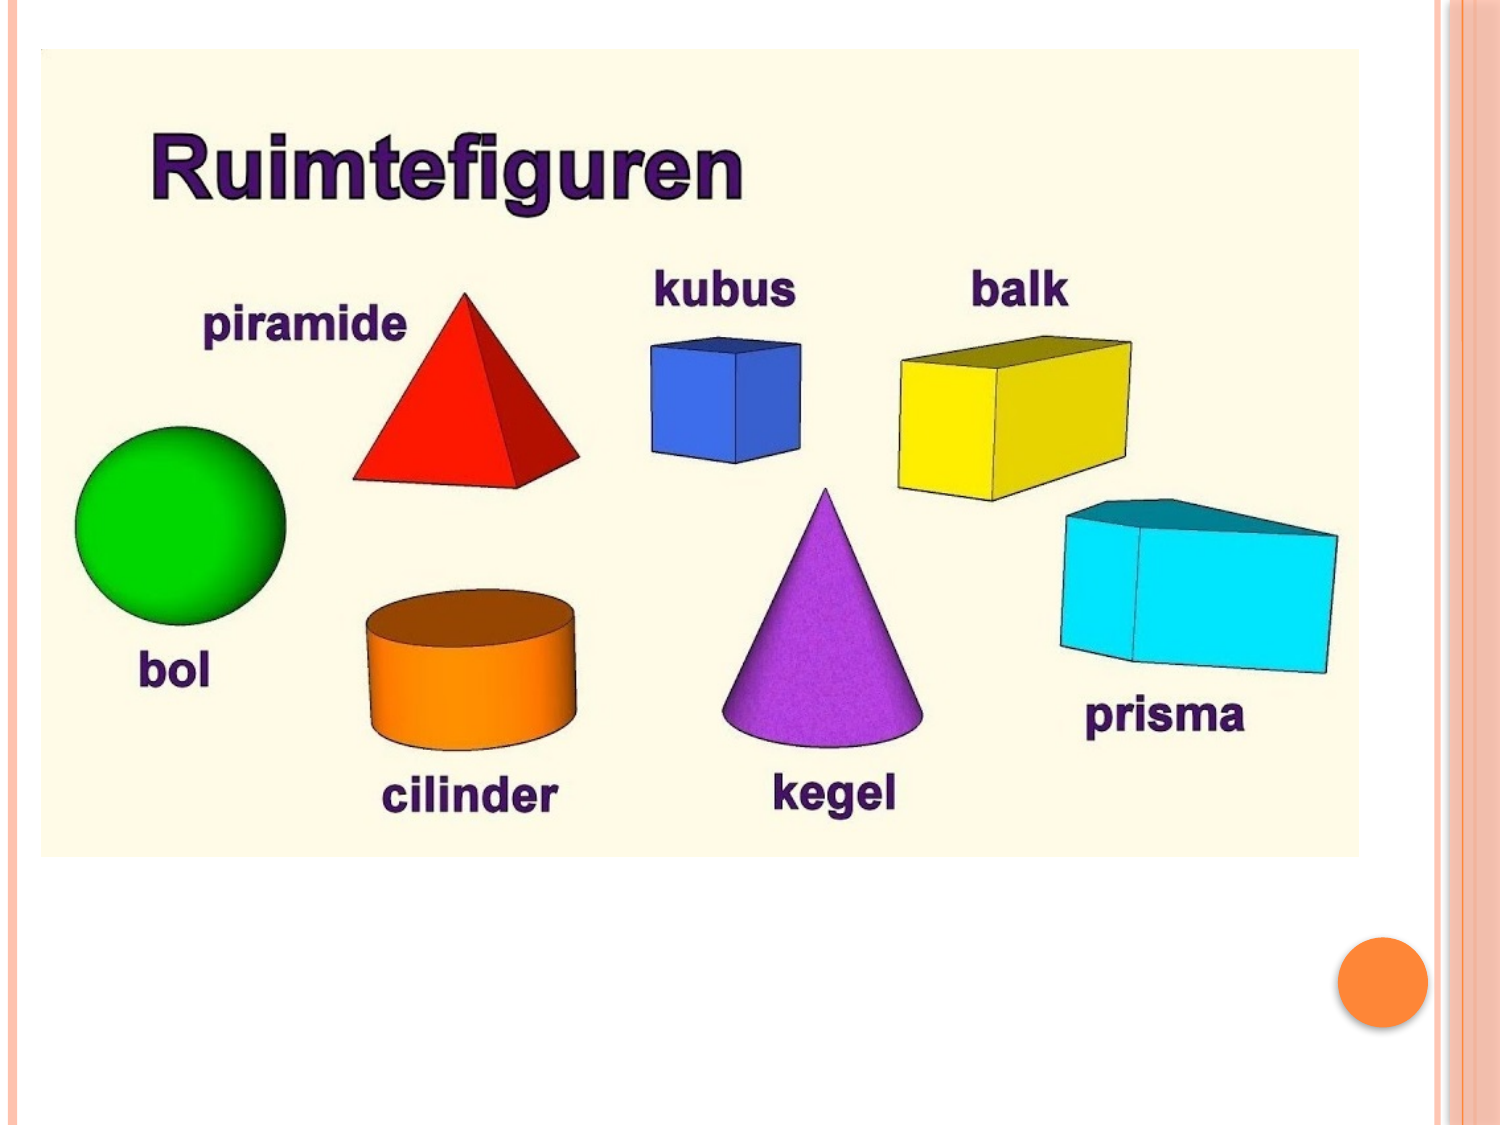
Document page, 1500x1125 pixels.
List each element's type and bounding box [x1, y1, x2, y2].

picture [40, 48, 1359, 857]
